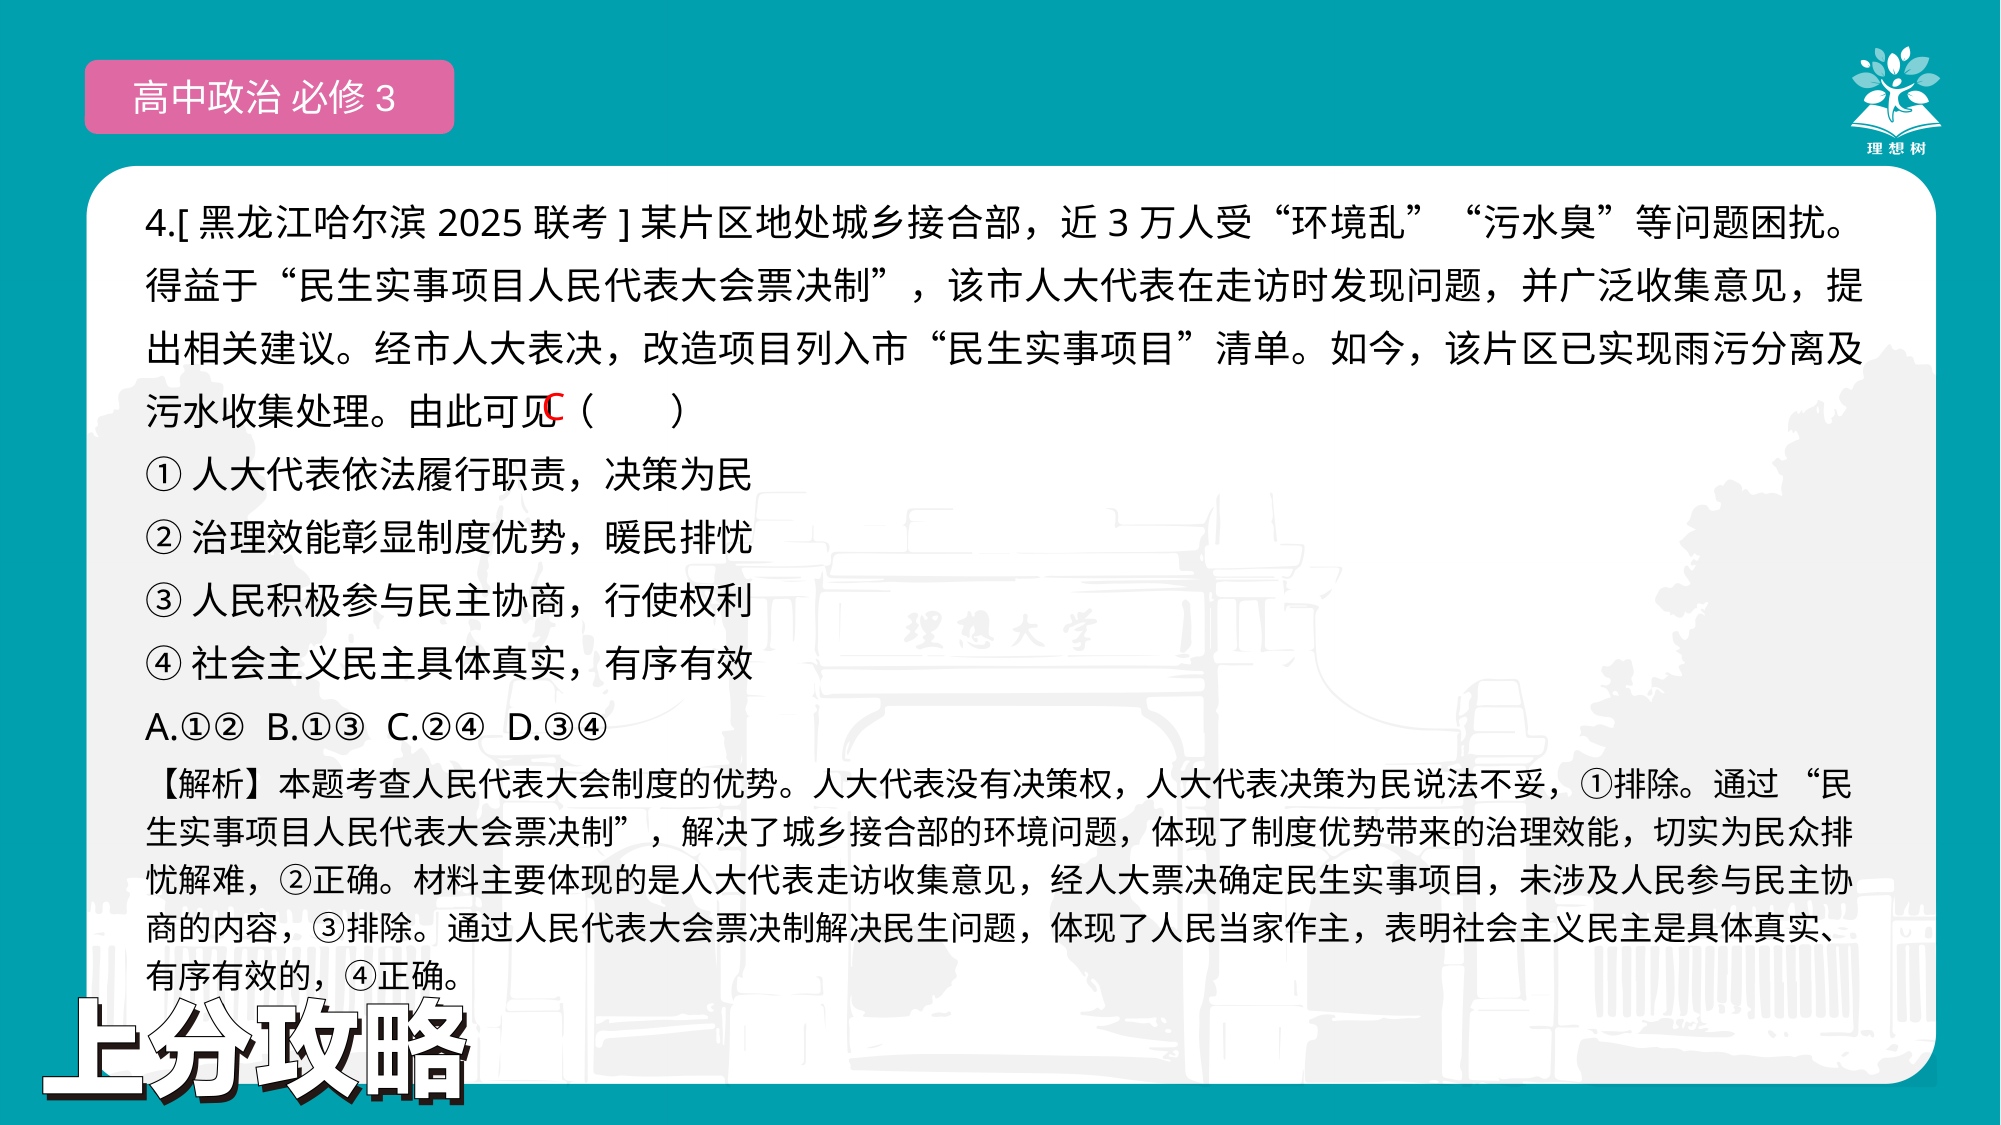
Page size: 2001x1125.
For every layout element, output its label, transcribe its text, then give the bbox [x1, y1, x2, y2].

text_box 高中政治 必修3 [83, 58, 456, 135]
text_box 4.[黑龙江哈尔滨2025联考]某片区地处城乡接合部，近3万人受“环境乱”“污水臭”等问题困扰。得益于“民生实事项目人民代表大会票决制”，该市人大代表在走访时发现问题，并广泛收集意见，提出相关建议。经市人大表决，改造项目列入市“民生实事项目”清单。如今，该片区已实现雨污分离及污水收集处理。由此可见（ ） ①人大代表依法履行职责，决策为民 ②治理效能彰显制度优势，暖民排忧 ③人民积极参与民主协商，行使权利 ④社会主义民主具体真实，有序有效 A.①② B.①③ C.②④ D.③④ [130, 173, 1880, 755]
text_box 【解析】本题考查人民代表大会制度的优势。人大代表没有决策权，人大代表决策为民说法不妥，①排除。通过 “民生实事项目人民代表大会票决制”，解决了城乡接合部的环境问题，体现了制度优势带来的治理效能，切实为民众排忧解难，②正确。材料主要体现的是人大代表走访收集意见，经人大票决确定民生实事项目，未涉及人民参与民主协商的内容，③排除。通过人民代表大会票决制解决民生问题，体现了人民当家作主，表明社会主义民主是具体真实、有序有效的，④正确。 [130, 747, 1869, 1002]
text_box C [517, 353, 634, 436]
picture [0, 0, 2001, 1125]
